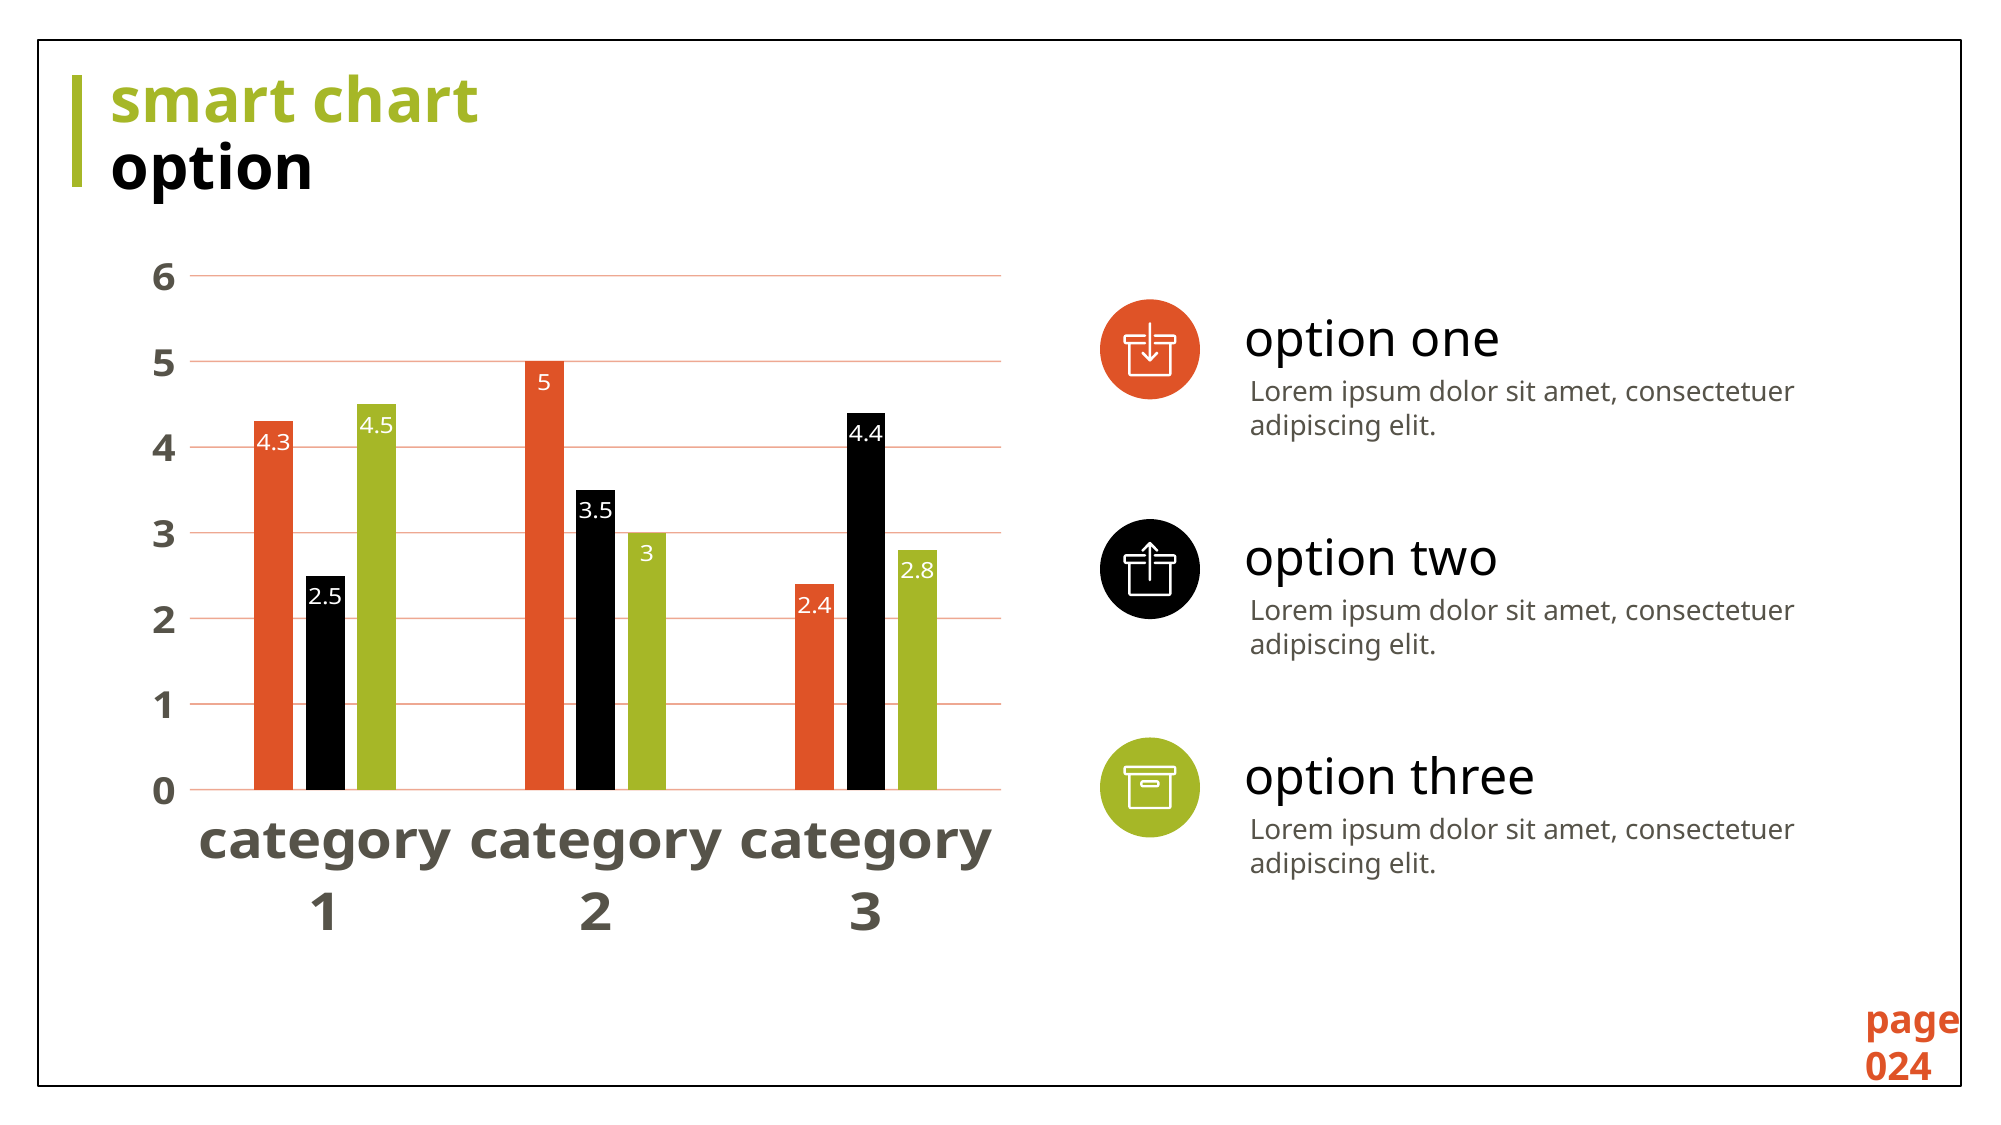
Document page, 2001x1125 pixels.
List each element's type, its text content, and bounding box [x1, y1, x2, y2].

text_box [1099, 518, 1851, 669]
chart [151, 245, 1003, 947]
title smart chart option [95, 59, 692, 212]
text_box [1099, 299, 1851, 450]
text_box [1099, 737, 1851, 888]
slide_number page 024 [1850, 989, 2000, 1100]
